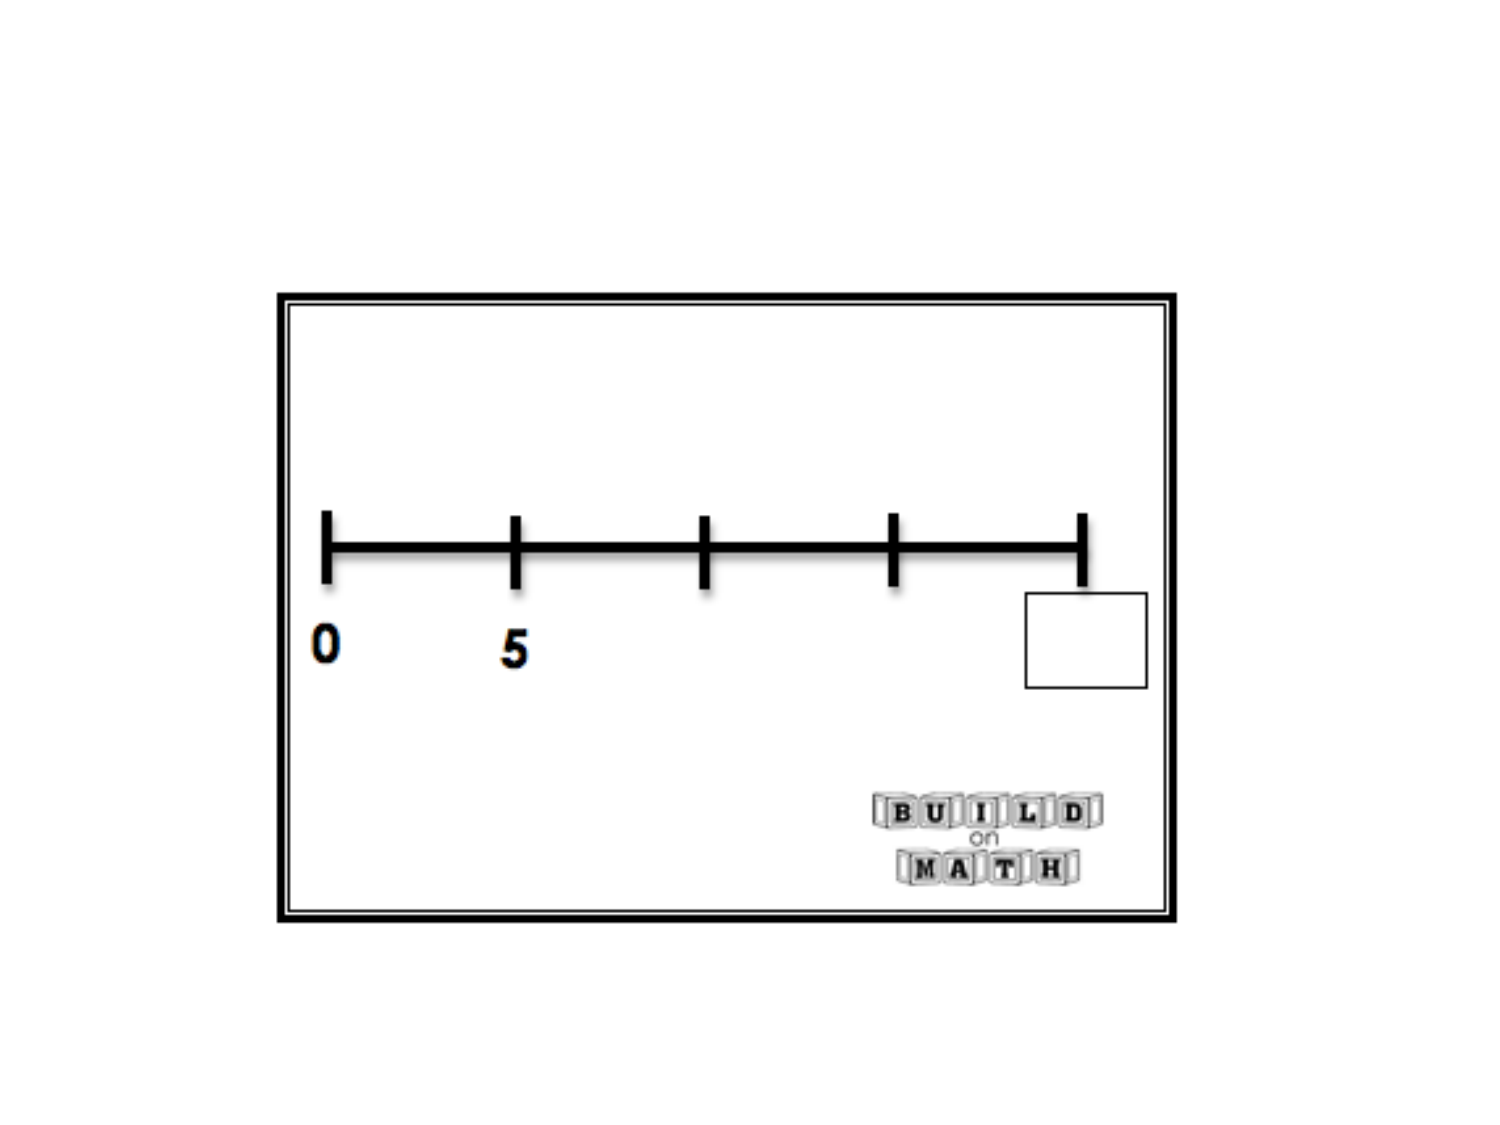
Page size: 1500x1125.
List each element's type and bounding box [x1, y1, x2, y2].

list [74, 262, 1426, 1006]
